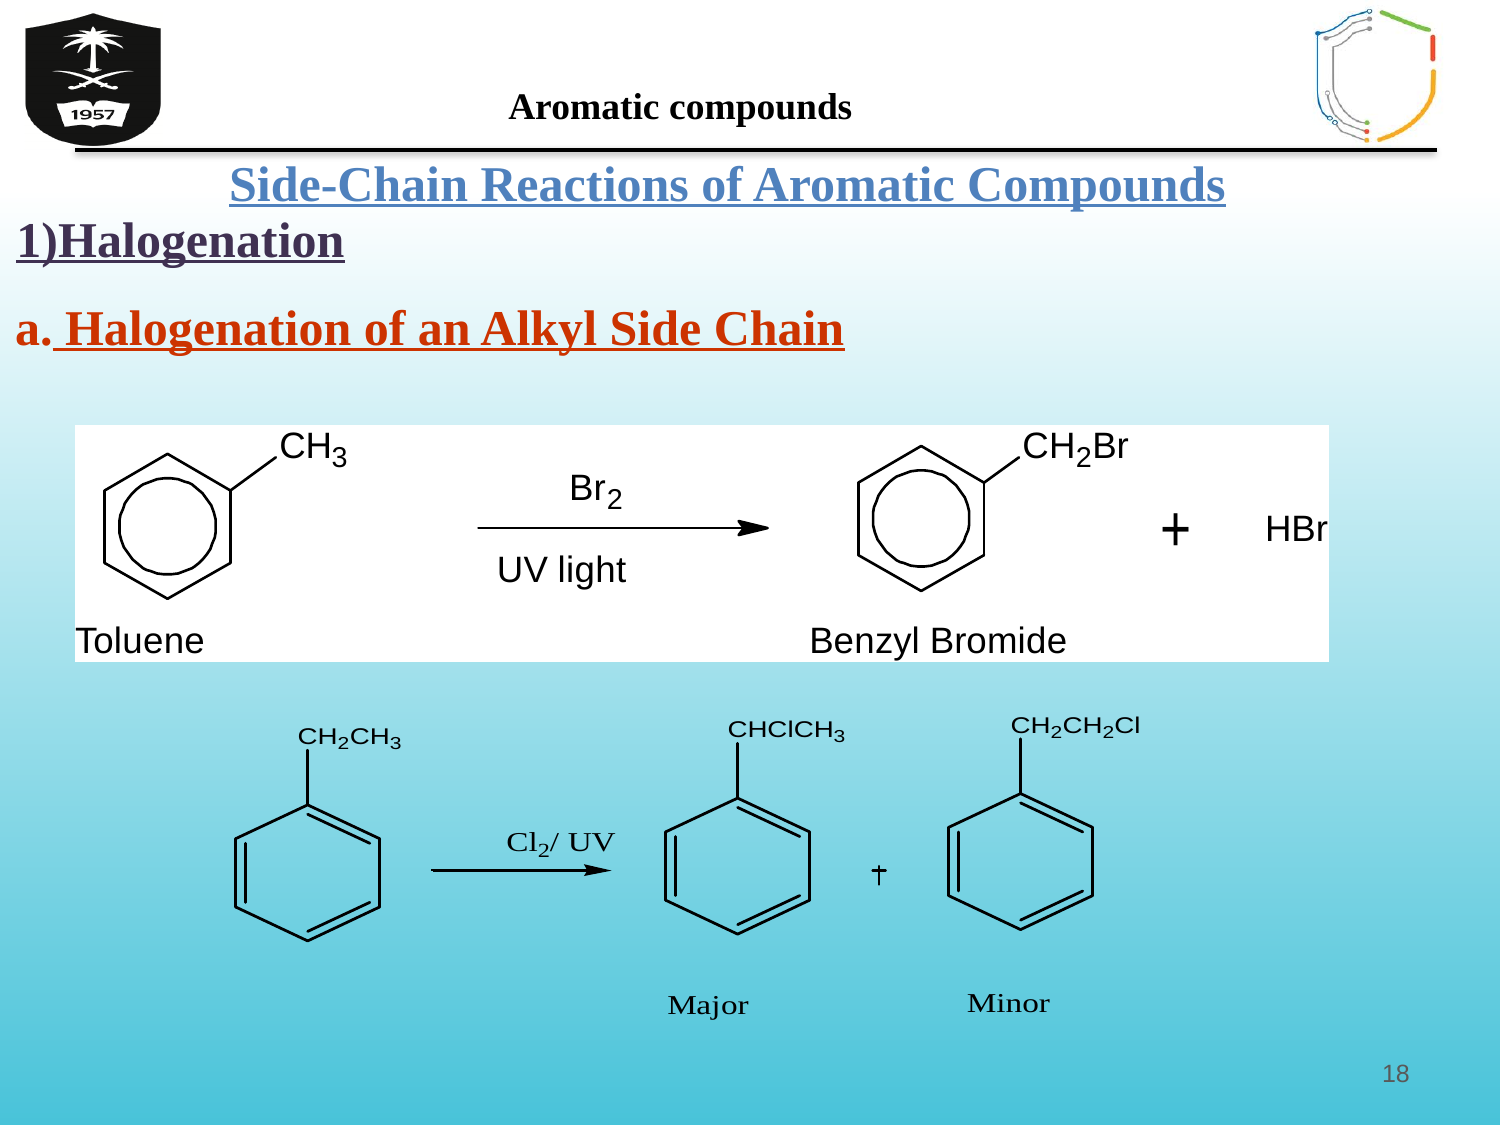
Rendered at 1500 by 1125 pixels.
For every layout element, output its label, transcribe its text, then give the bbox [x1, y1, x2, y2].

picture [24, 12, 163, 151]
picture [1287, 0, 1463, 165]
text_box Aromatic compounds [493, 74, 868, 135]
text_box 1)Halogenation [1, 199, 360, 275]
title Side-Chain Reactions of Aromatic Compounds [0, 112, 1500, 250]
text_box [224, 712, 1144, 1026]
list a. Halogenation of an Alkyl Side Chain [0, 287, 1138, 421]
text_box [74, 424, 1330, 663]
slide_number 18 [1074, 1042, 1425, 1103]
